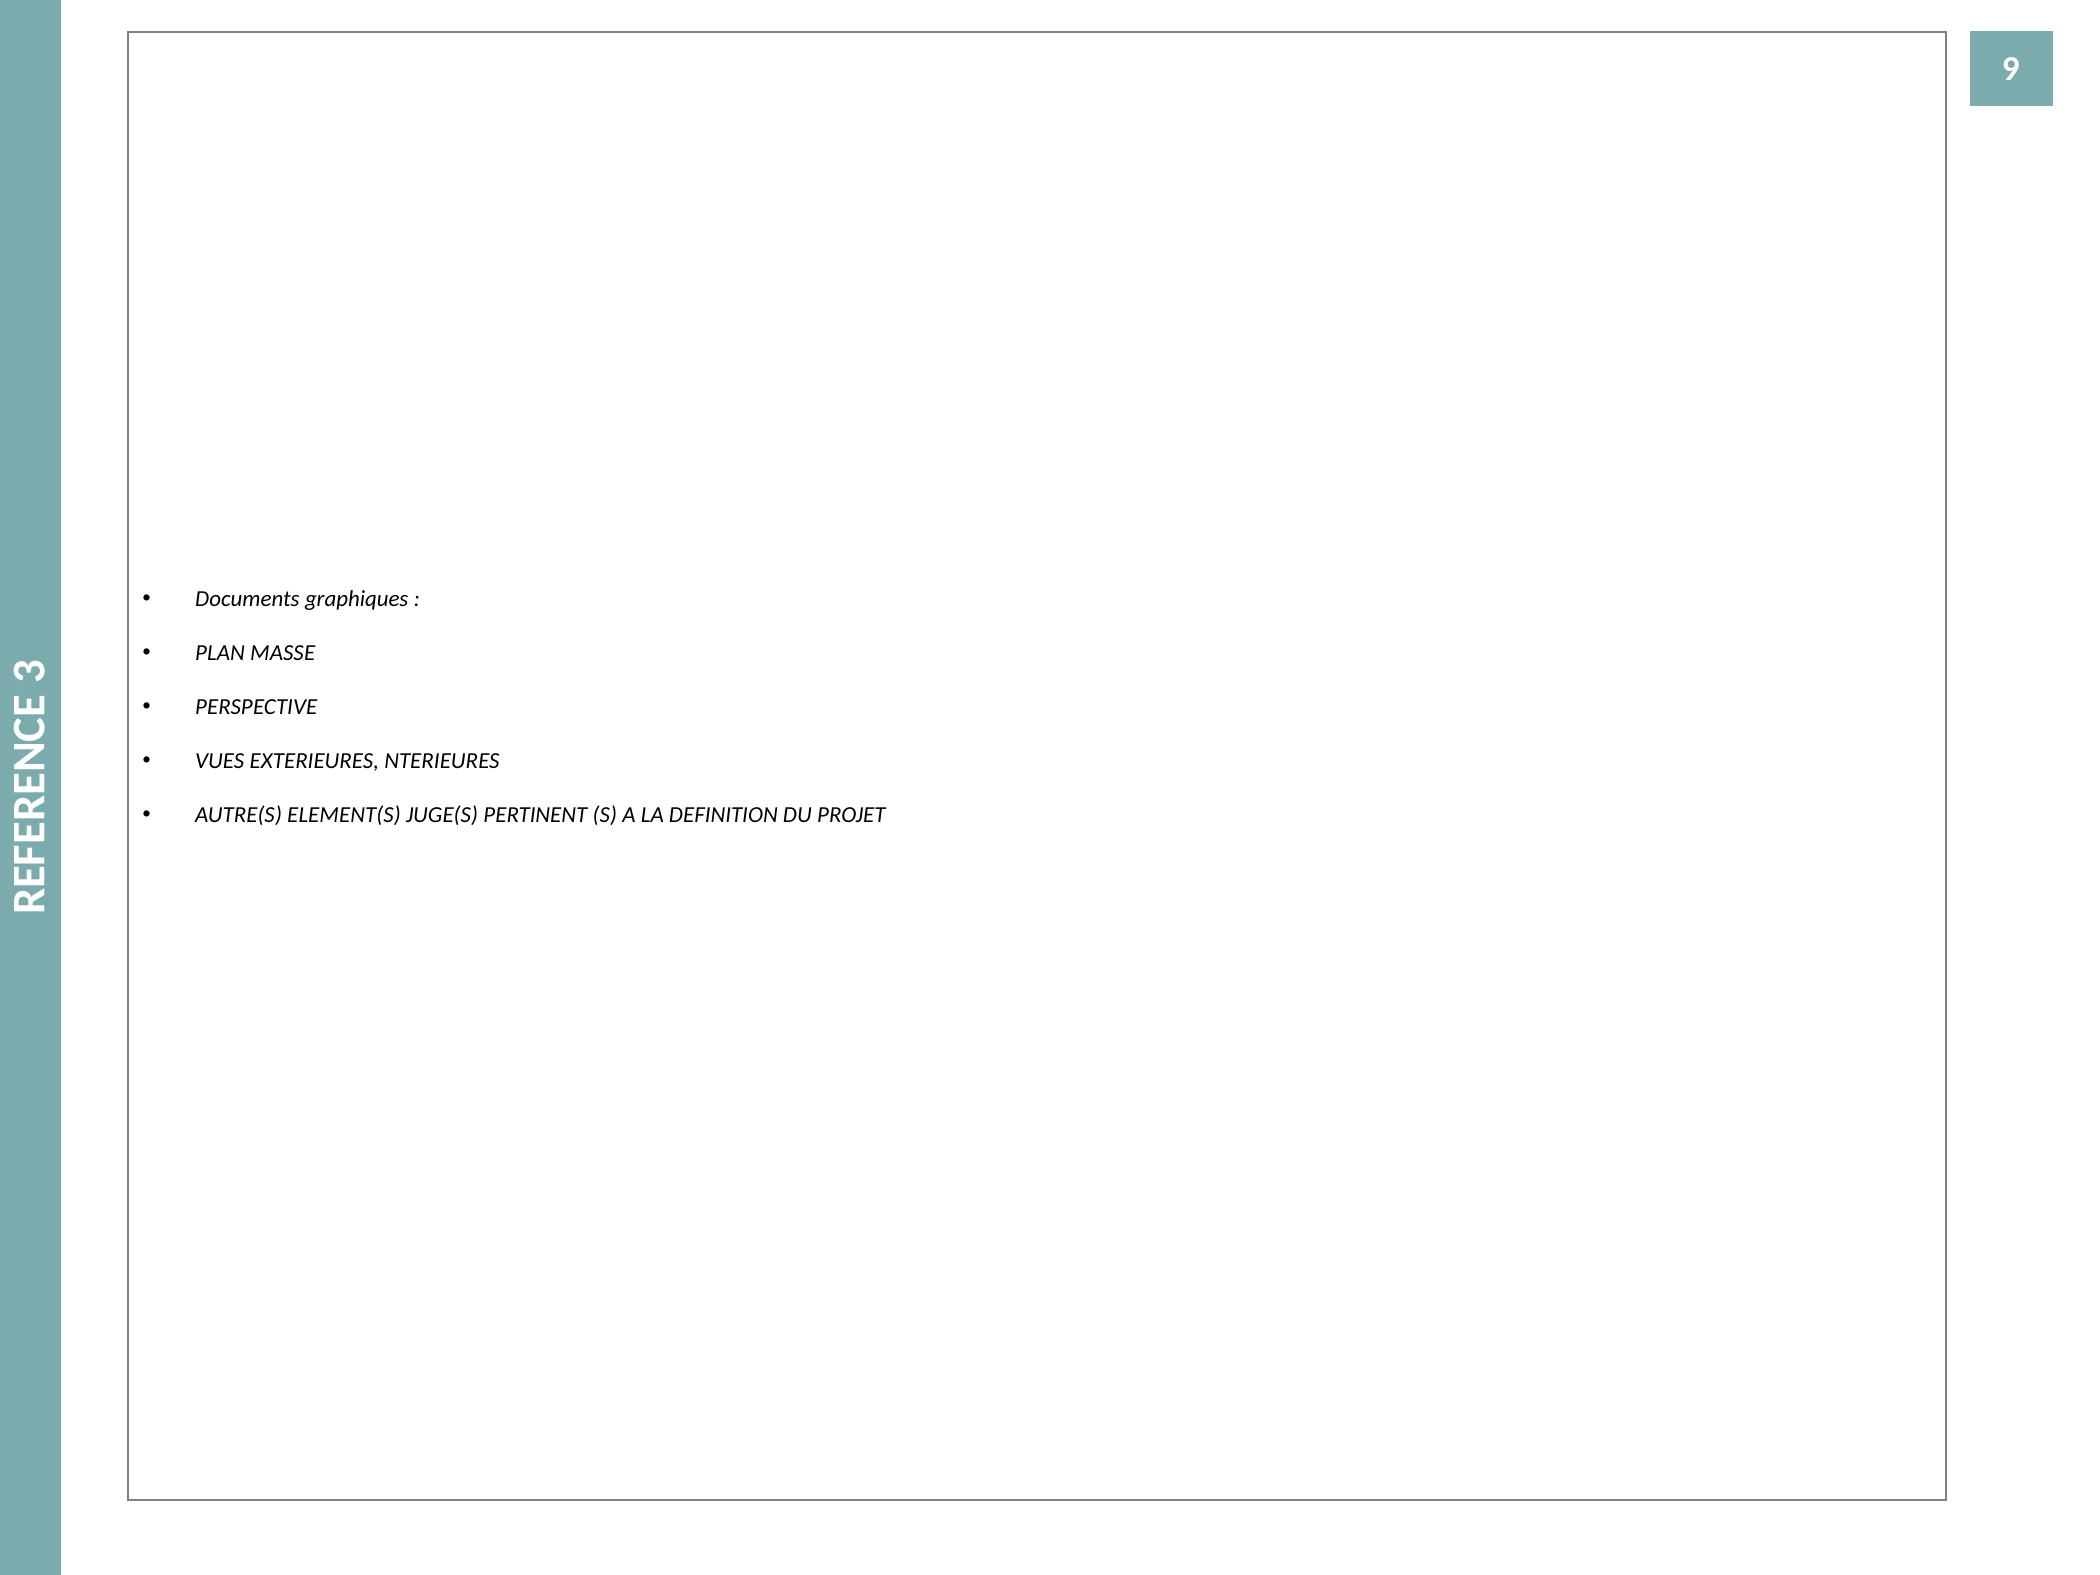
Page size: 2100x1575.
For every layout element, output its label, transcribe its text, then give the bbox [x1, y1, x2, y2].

picture [1970, 31, 2053, 106]
list Documents graphiques : PLAN MASSE PERSPECTIVE VUES EXTERIEURES, NTERIEURES AUTRE(S) ELEMENT(S) JUGE(S) PERTINENT (S) A LA DEFINITION DU PROJET [127, 31, 1947, 1501]
text_box REFERENCE 3 [0, 0, 62, 1575]
